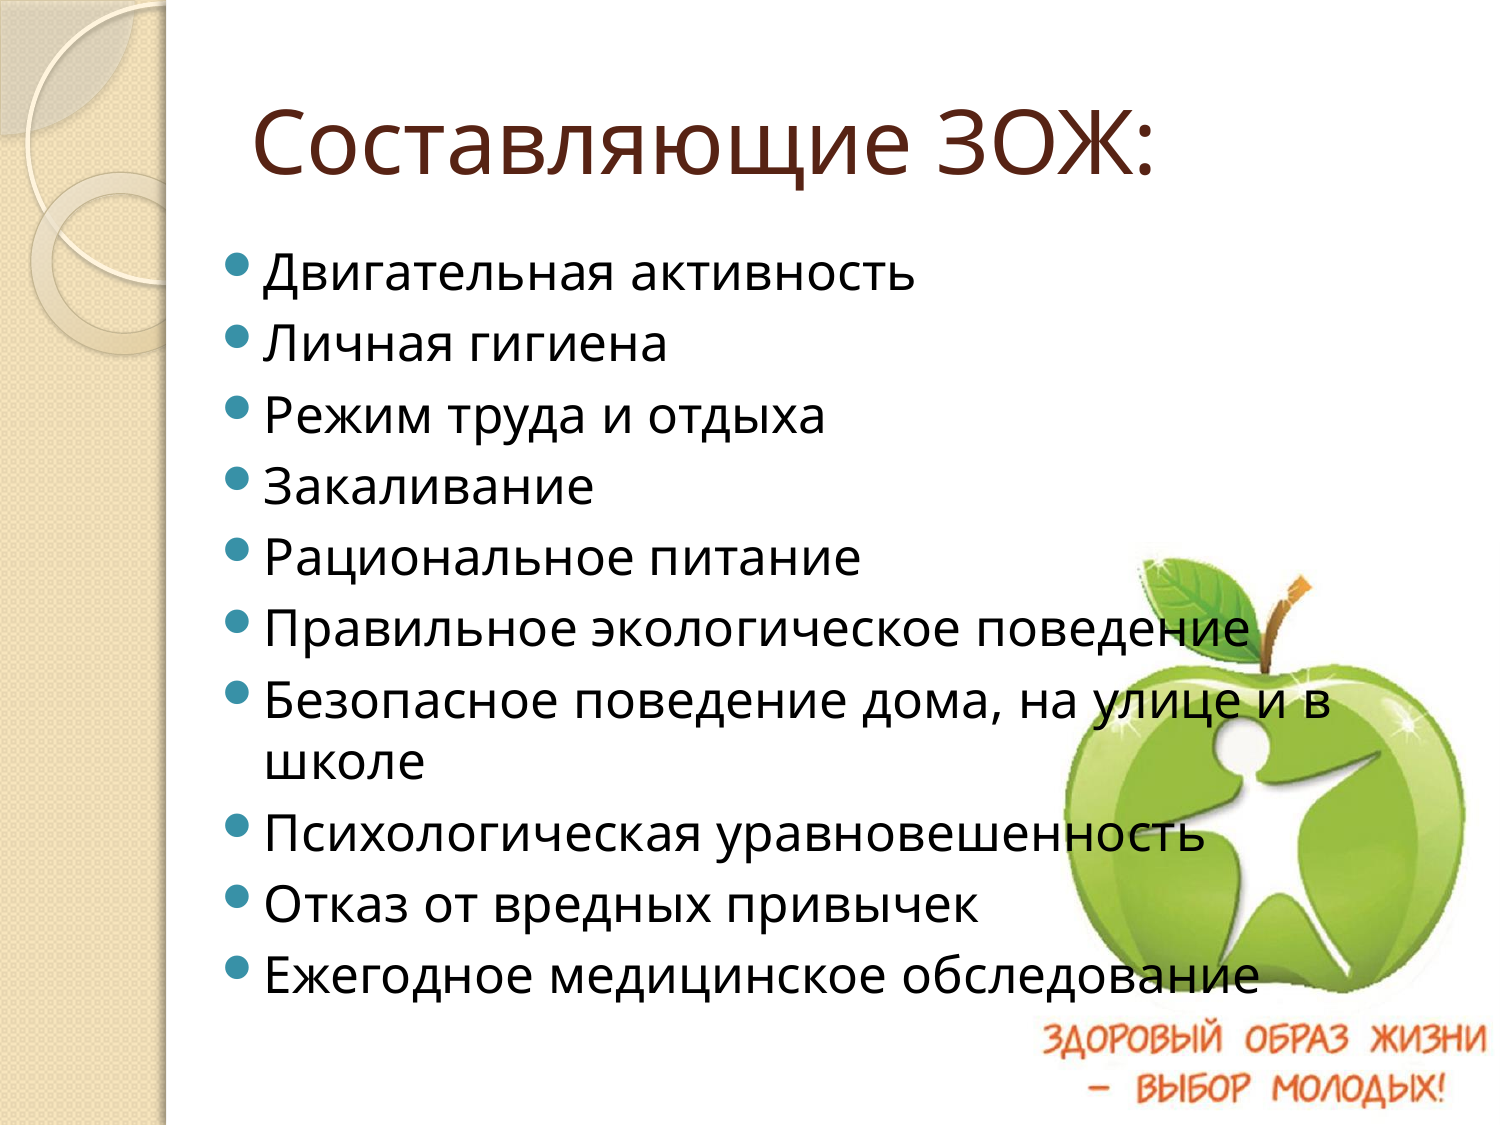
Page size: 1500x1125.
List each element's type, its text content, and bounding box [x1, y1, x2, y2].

picture [1006, 542, 1500, 1125]
list Двигательная активность Личная гигиена Режим труда и отдыха Закаливание Рациональное питание Правильное экологическое поведение Безопасное поведение дома, на улице и в школе Психологическая уравновешенность Отказ от вредных привычек Ежегодное медицинское обследование [194, 231, 1425, 1020]
title Составляющие ЗОЖ: [235, 45, 1466, 233]
